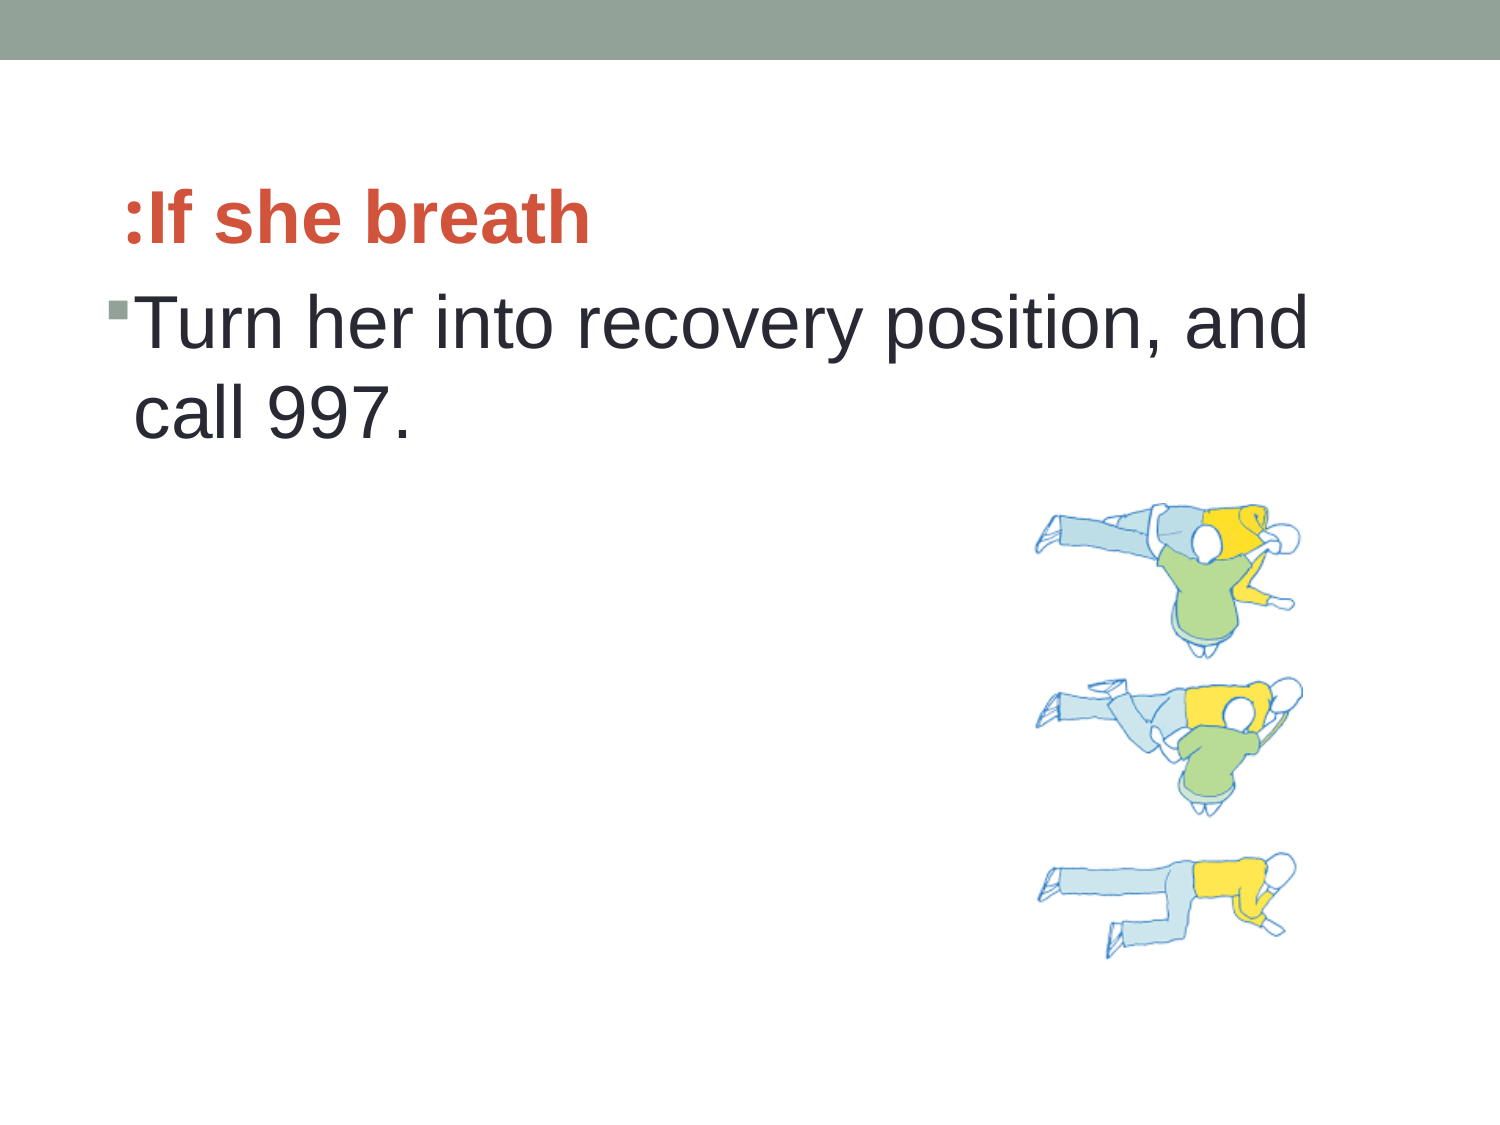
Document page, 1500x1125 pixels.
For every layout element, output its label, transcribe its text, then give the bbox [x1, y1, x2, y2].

list If she breath: Turn her into recovery position, and call 997. [88, 160, 1439, 598]
picture [1033, 503, 1303, 962]
